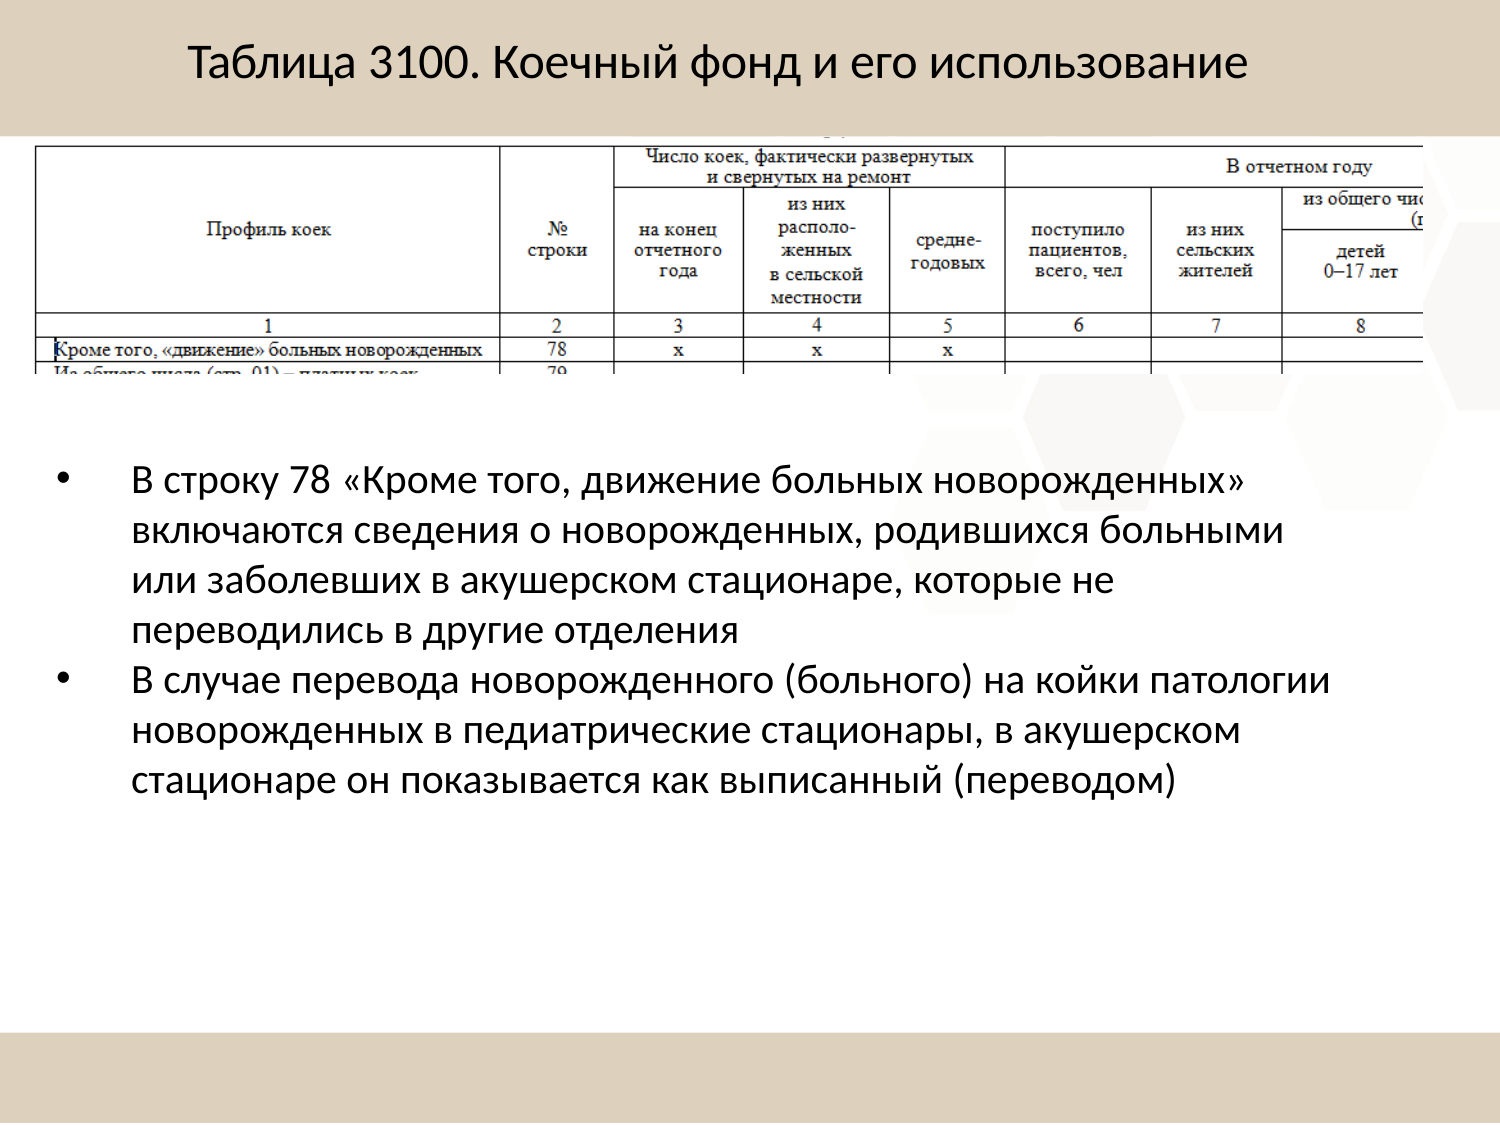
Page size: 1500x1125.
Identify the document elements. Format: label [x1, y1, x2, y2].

text_box [0, 0, 1500, 1125]
picture [0, 136, 1424, 375]
